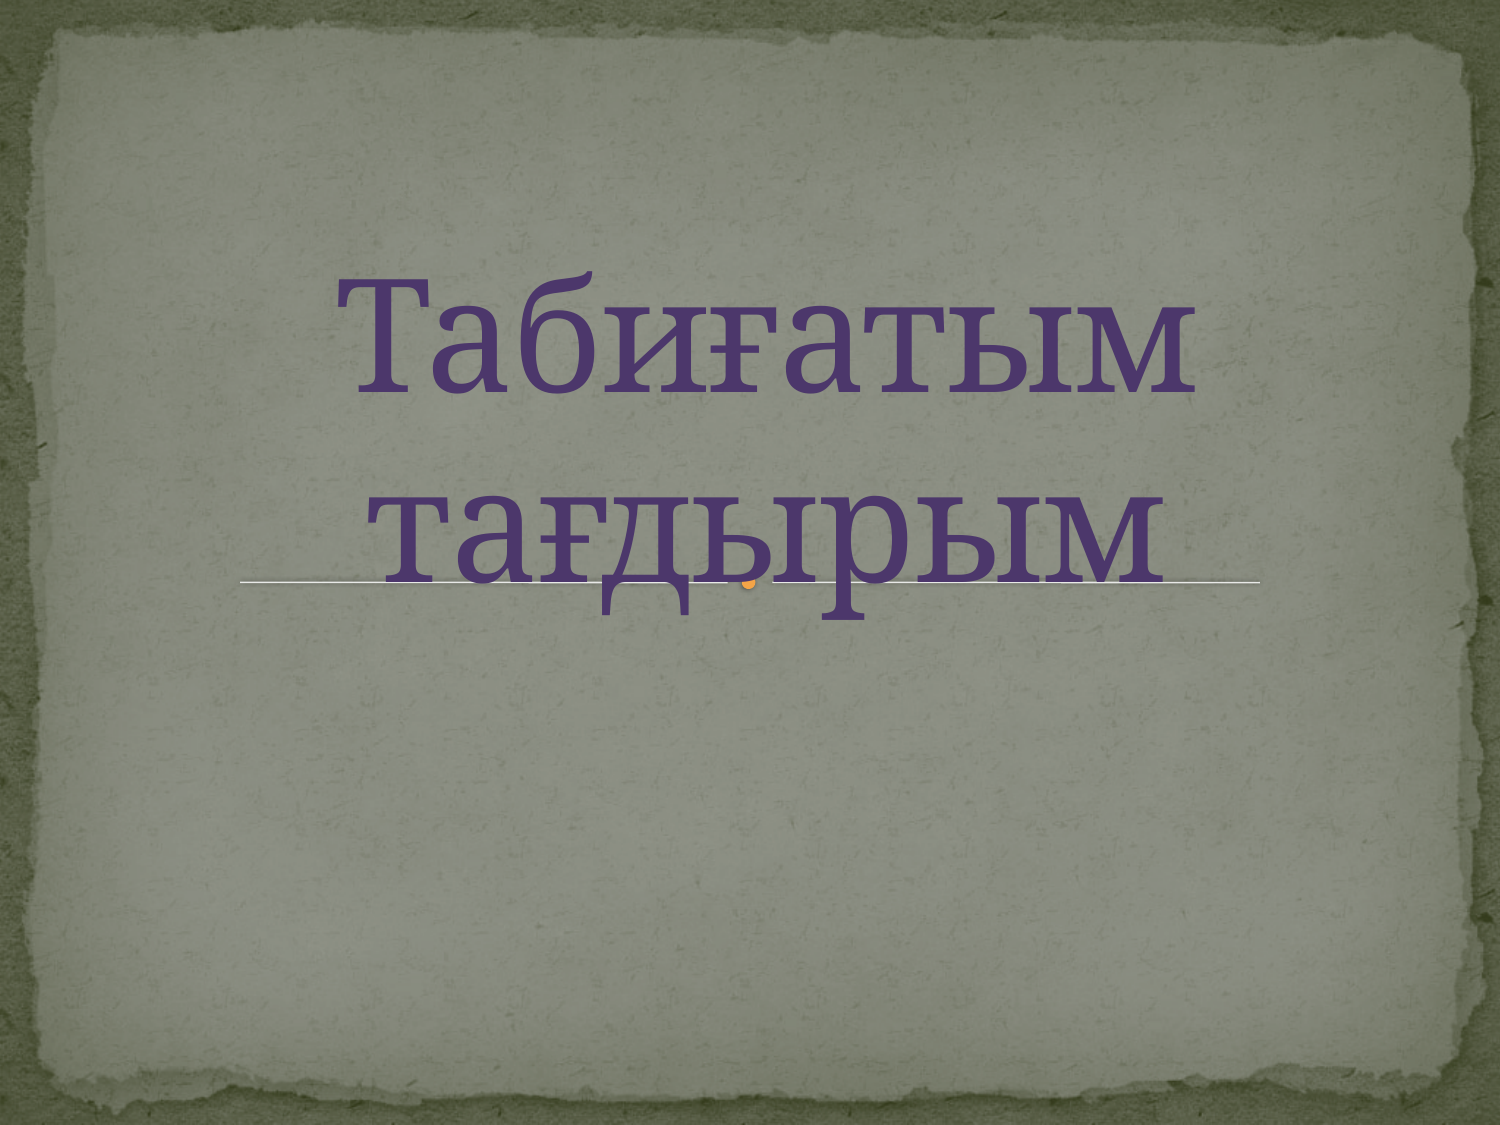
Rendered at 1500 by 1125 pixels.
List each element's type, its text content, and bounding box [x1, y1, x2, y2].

title Табиғатым тағдырым [128, 222, 1404, 622]
